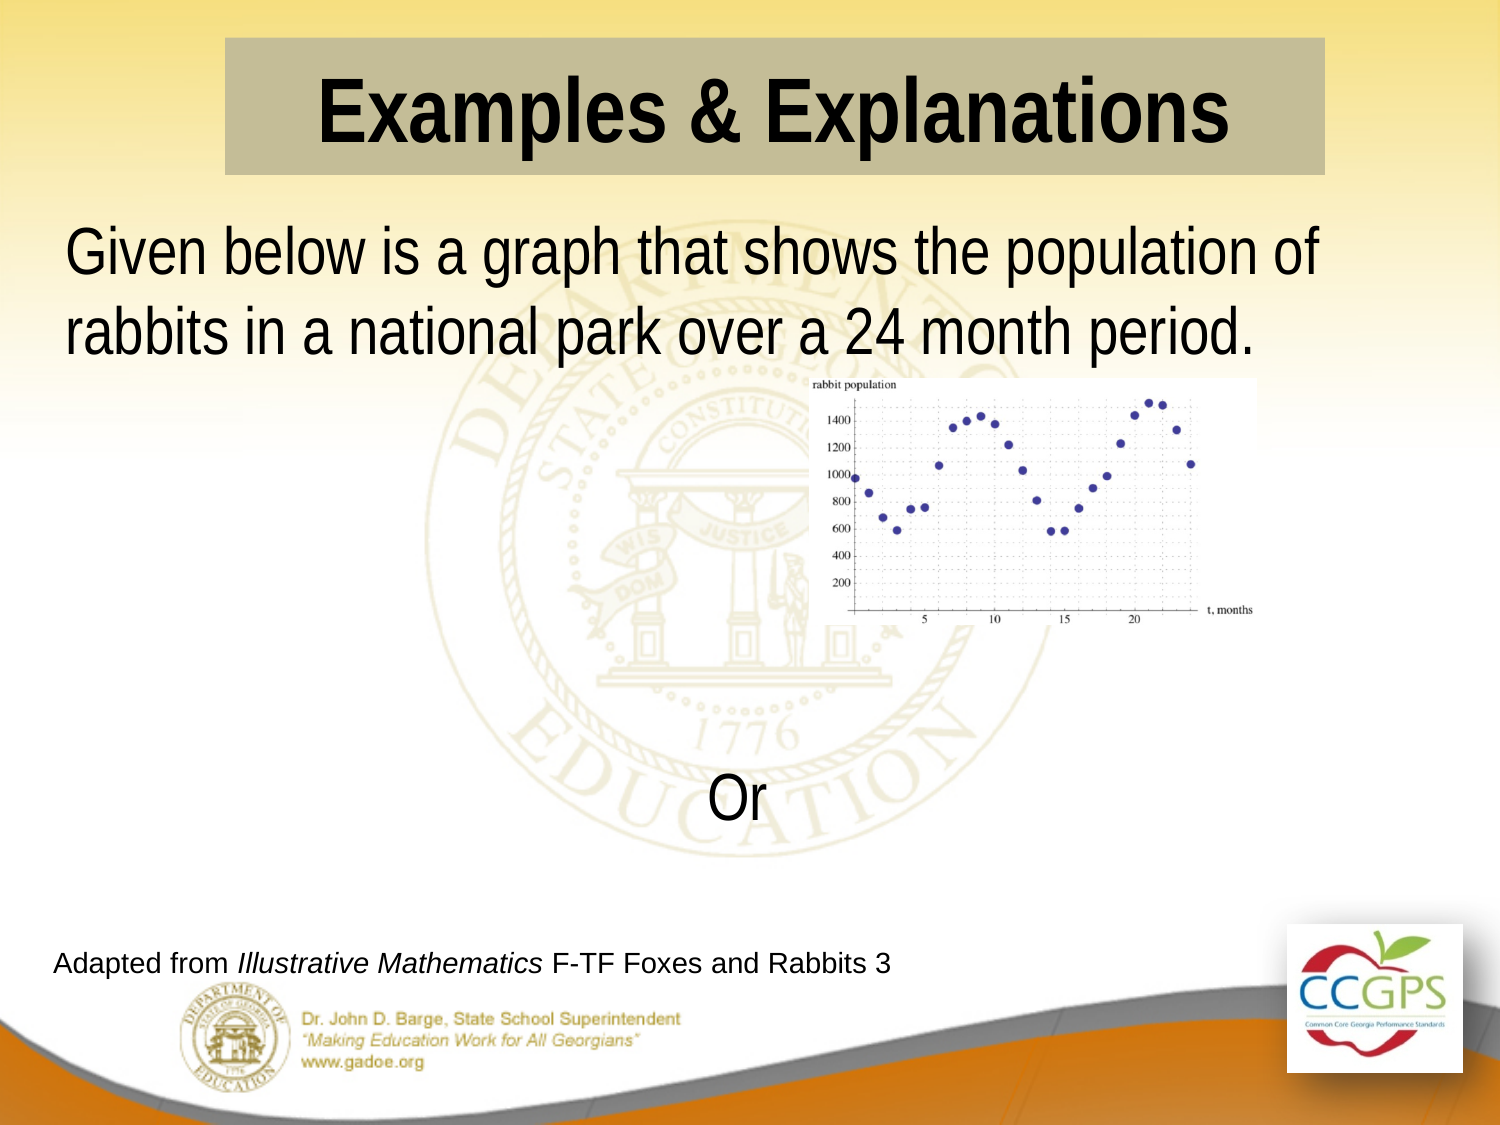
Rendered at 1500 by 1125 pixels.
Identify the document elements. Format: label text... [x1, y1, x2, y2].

title Examples & Explanations [224, 37, 1326, 176]
text_box Adapted from Illustrative Mathematics F-TF Foxes and Rabbits 3 [38, 936, 907, 987]
picture [0, 0, 1500, 1125]
